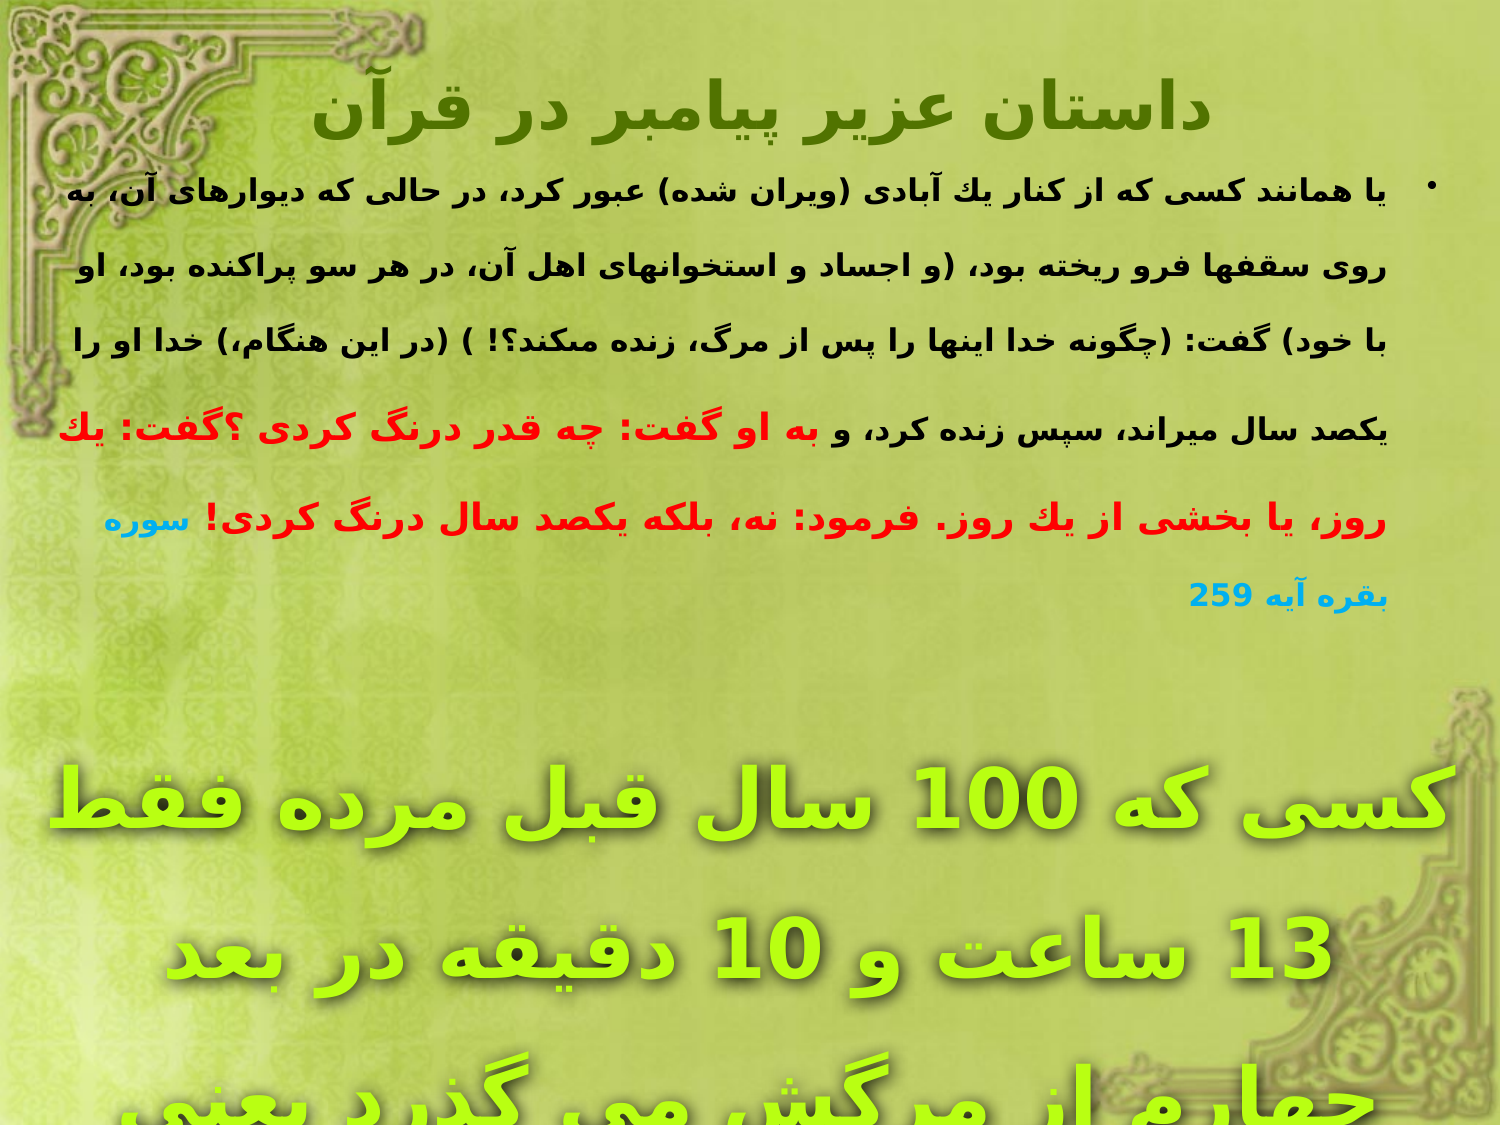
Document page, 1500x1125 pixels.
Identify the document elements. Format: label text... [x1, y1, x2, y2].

list يا همانند كسى كه از كنار يك آبادى (ويران شده) عبور كرد، در حالى كه ديوارهاى آن، به روى سقفها فرو ريخته بود، (و اجساد و استخوانهاى اهل آن، در هر سو پراكنده بود، او با خود) گفت: (چگونه خدا اينها را پس از مرگ، زنده مى‏كند؟! ) (در اين هنگام،) خدا او را يكصد سال میراند، سپس زنده كرد، و به او گفت: چه قدر درنگ كردى ؟گفت: يك روز، يا بخشى از يك روز. فرمود: نه، بلكه يكصد سال درنگ كردى! سوره بقره آیه 259 [37, 124, 1451, 638]
title داستان عزیر پیامبر در قرآن [87, 0, 1438, 124]
text_box کسی که 100 سال قبل مرده فقط 13 ساعت و 10 دقیقه در بعد چهارم از مرگش می گذرد یعنی بخشی از یک روز [24, 687, 1475, 1125]
picture [0, 0, 1500, 1125]
